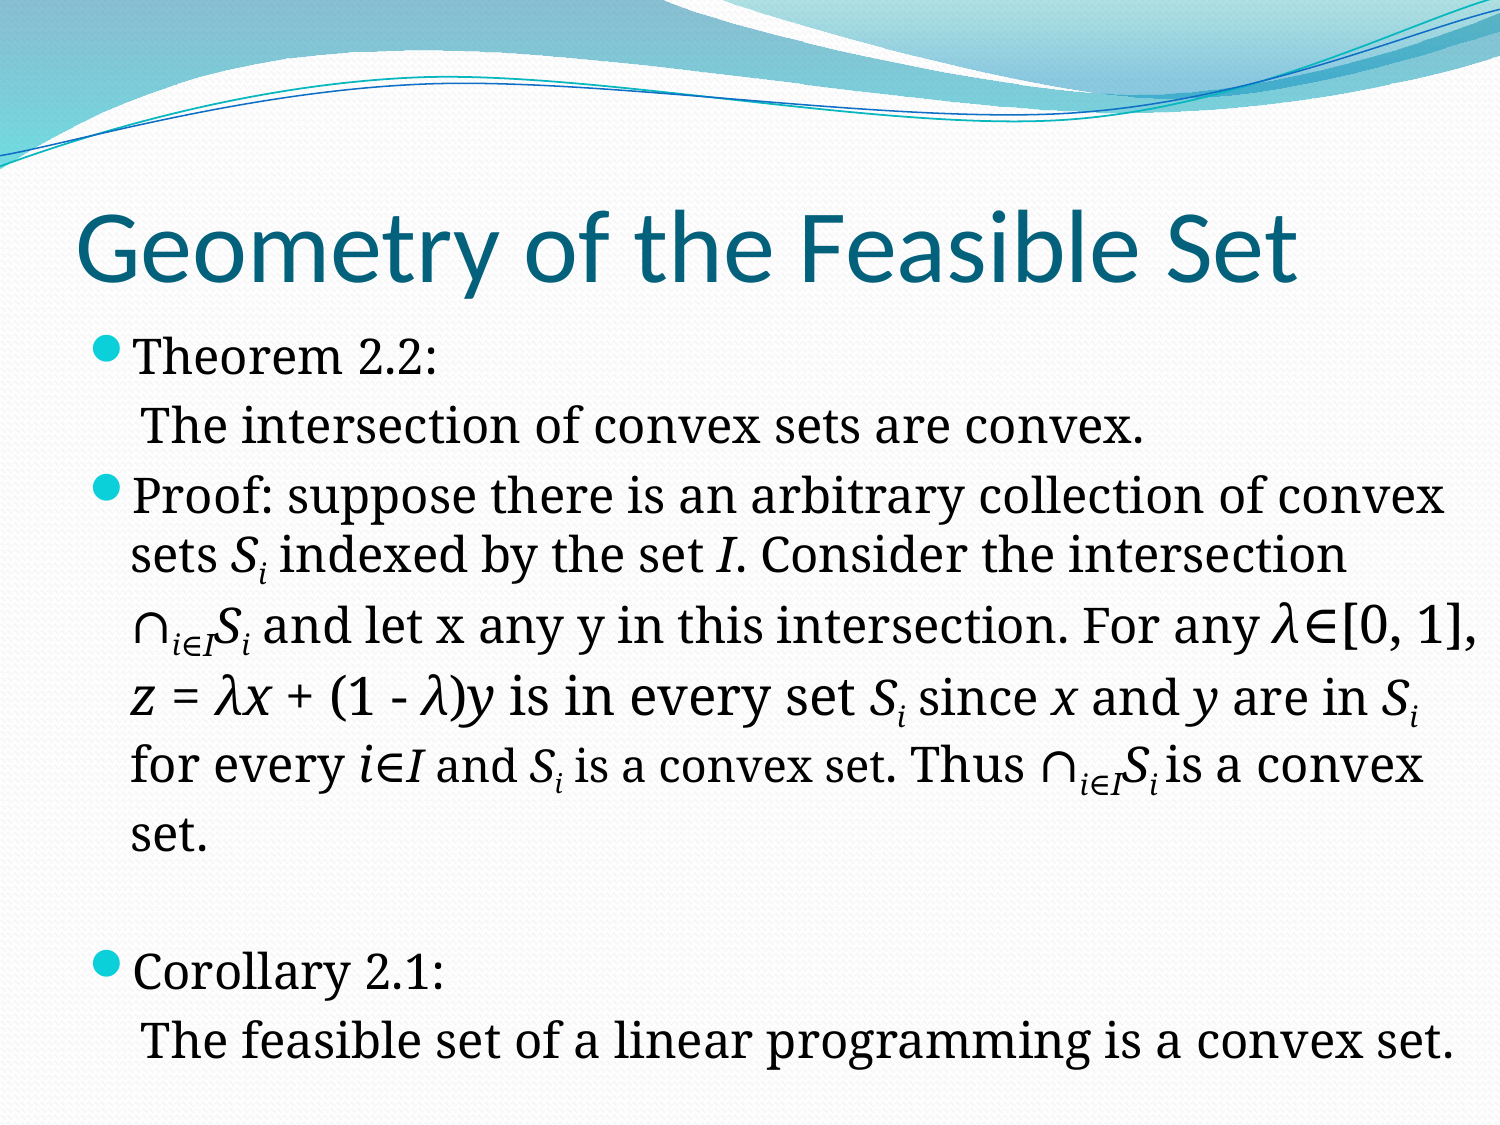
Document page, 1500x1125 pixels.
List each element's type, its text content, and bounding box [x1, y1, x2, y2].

list Theorem 2.2: The intersection of convex sets are convex. Proof: suppose there is an arbitrary collection of convex sets Si indexed by the set I. Consider the intersection ∩i∈ISi and let x any y in this intersection. For any λ∈[0, 1], z = λx + (1 - λ)y is in every set Si since x and y are in Si for every i∈I and Si is a convex set. Thus ∩i∈ISi is a convex set. Corollary 2.1: The feasible set of a linear programming is a convex set. [75, 317, 1499, 1121]
title Geometry of the Feasible Set [75, 115, 1425, 303]
